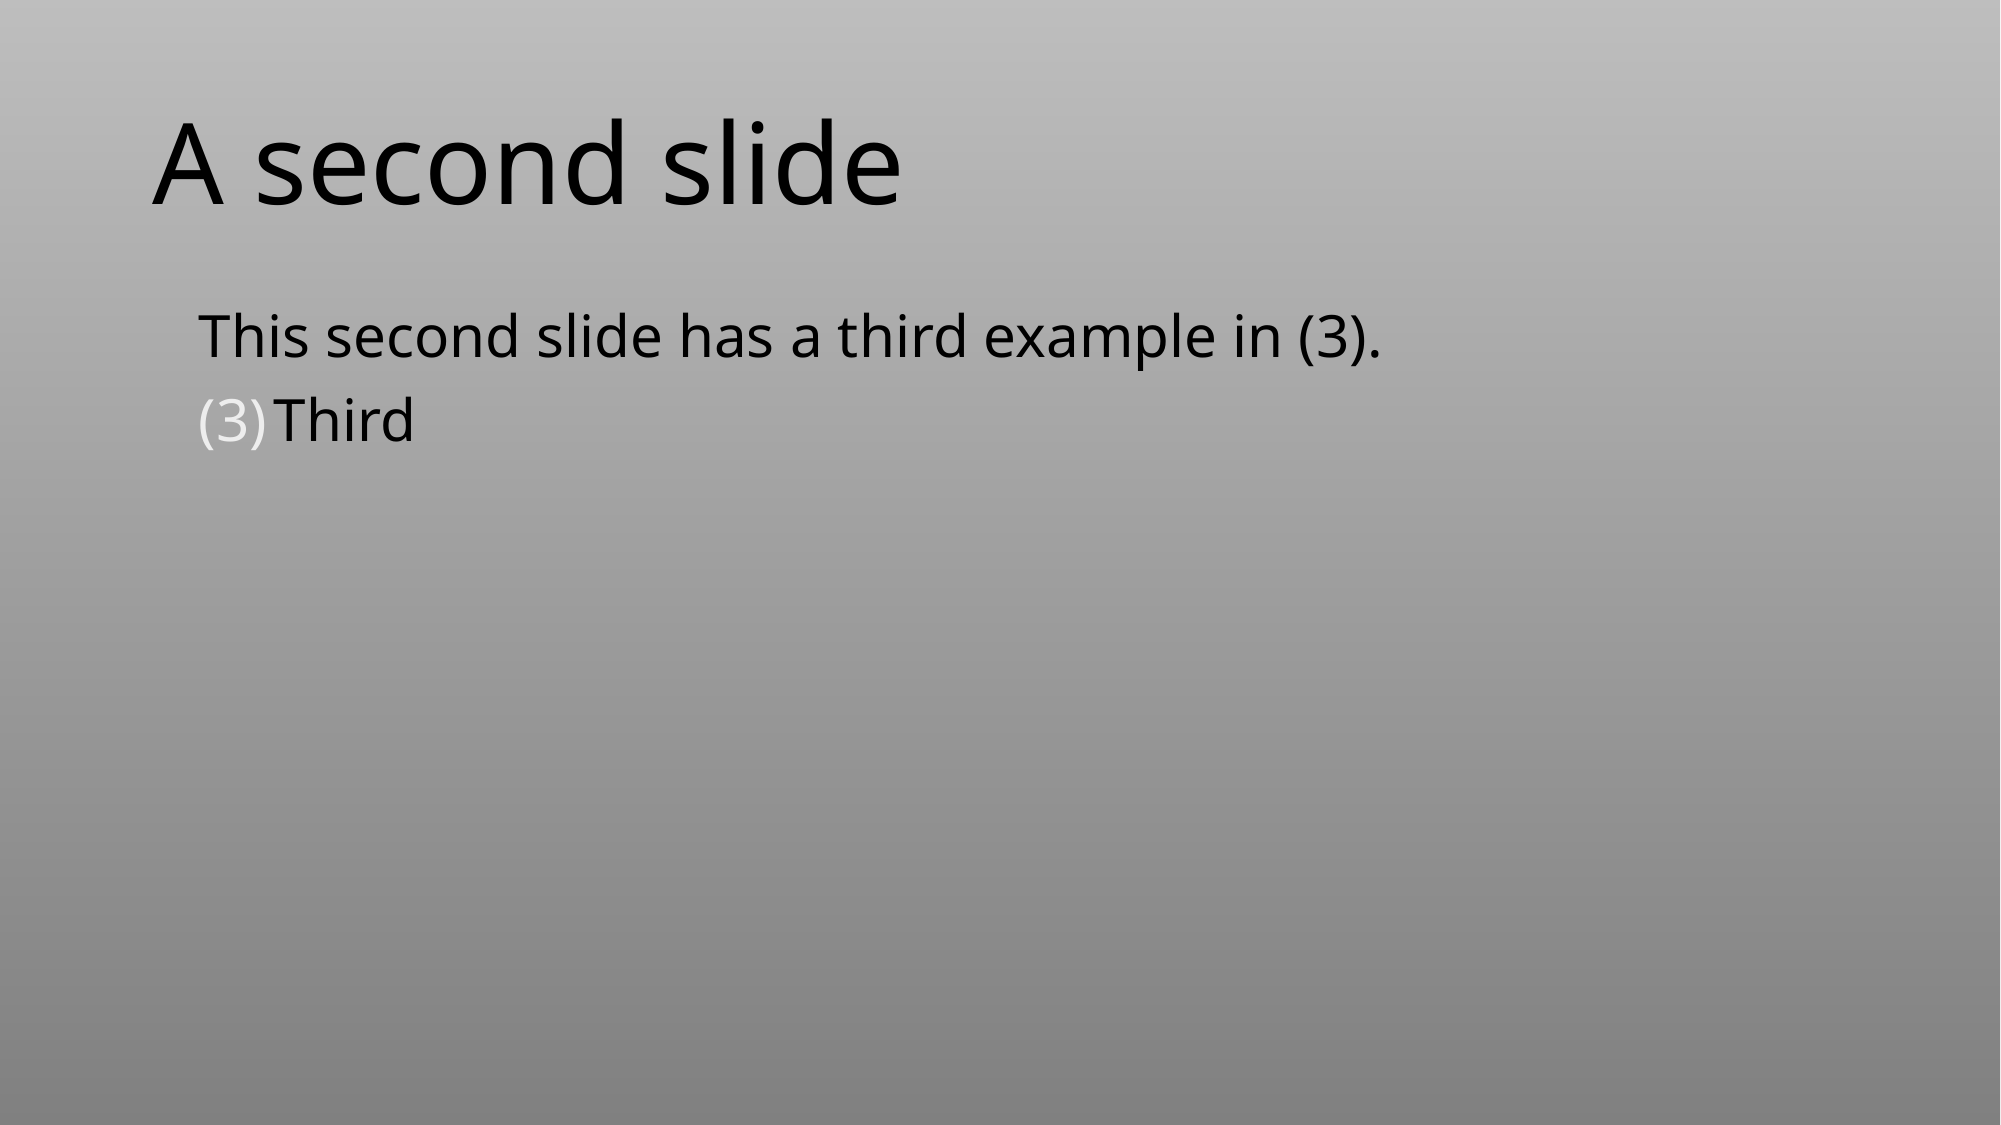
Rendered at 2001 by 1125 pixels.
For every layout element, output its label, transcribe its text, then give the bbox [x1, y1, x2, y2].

title A second slide [137, 59, 1863, 278]
picture [0, 0, 2001, 1125]
list This second slide has a third example in (3). Third [183, 299, 1863, 1014]
